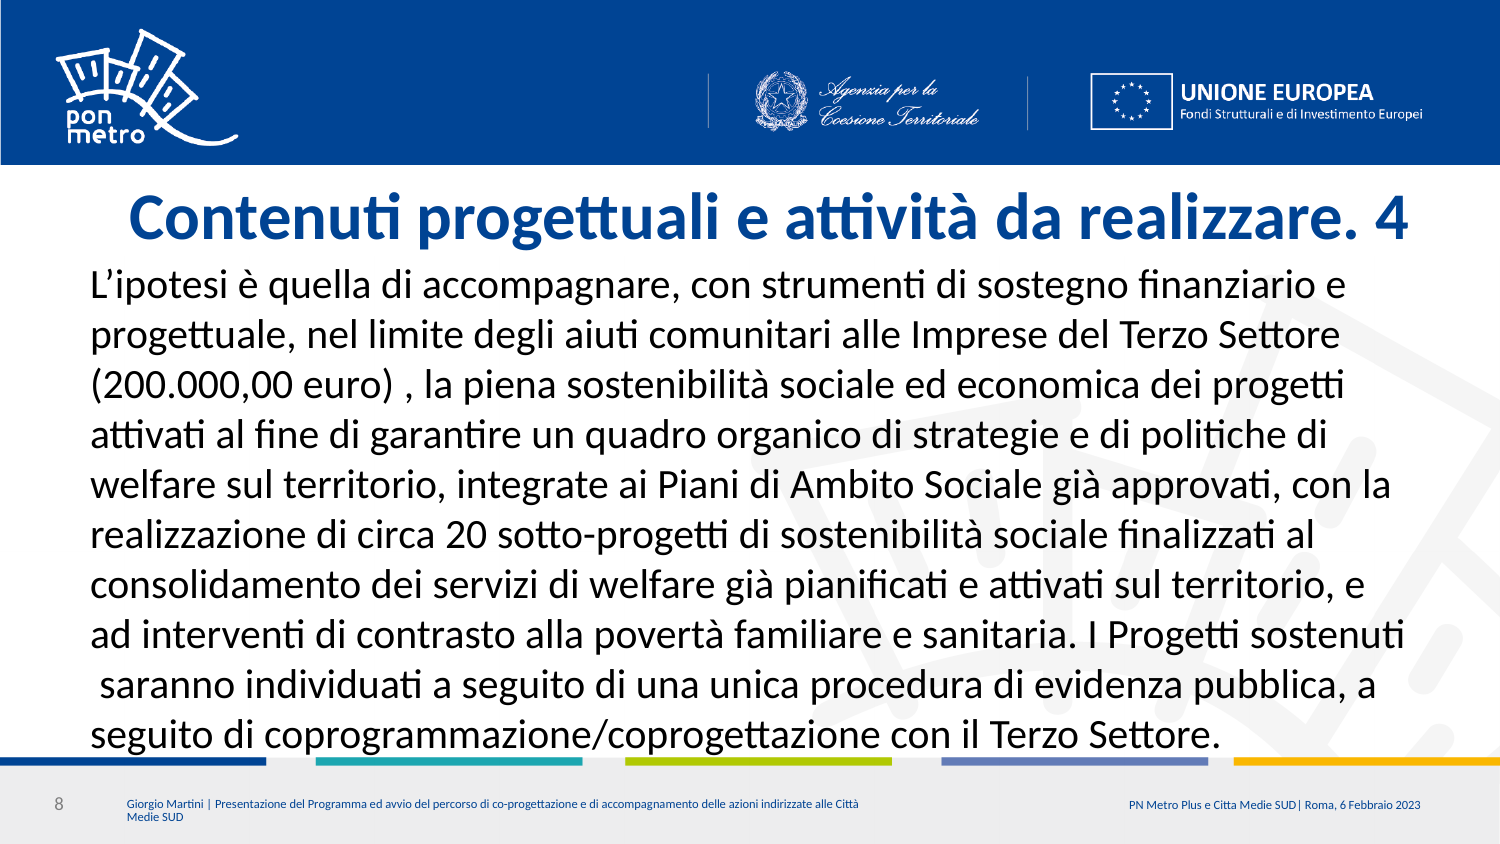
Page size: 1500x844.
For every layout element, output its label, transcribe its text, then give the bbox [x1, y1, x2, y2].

picture [0, 256, 1500, 844]
title Contenuti progettuali e attività da realizzare. 4 [74, 185, 1426, 241]
list L’ipotesi è quella di accompagnare, con strumenti di sostegno finanziario e progettuale, nel limite degli aiuti comunitari alle Imprese del Terzo Settore (200.000,00 euro) , la piena sostenibilità sociale ed economica dei progetti attivati al fine di garantire un quadro organico di strategie e di politiche di welfare sul territorio, integrate ai Piani di Ambito Sociale già approvati, con la realizzazione di circa 20 sotto-progetti di sostenibilità sociale finalizzati al consolidamento dei servizi di welfare già pianificati e attivati sul territorio, e ad interventi di contrasto alla povertà familiare e sanitaria. I Progetti sostenuti saranno individuati a seguito di una unica procedura di evidenza pubblica, a seguito di coprogrammazione/coprogettazione con il Terzo Settore. [74, 248, 1426, 724]
picture [0, 0, 1500, 165]
